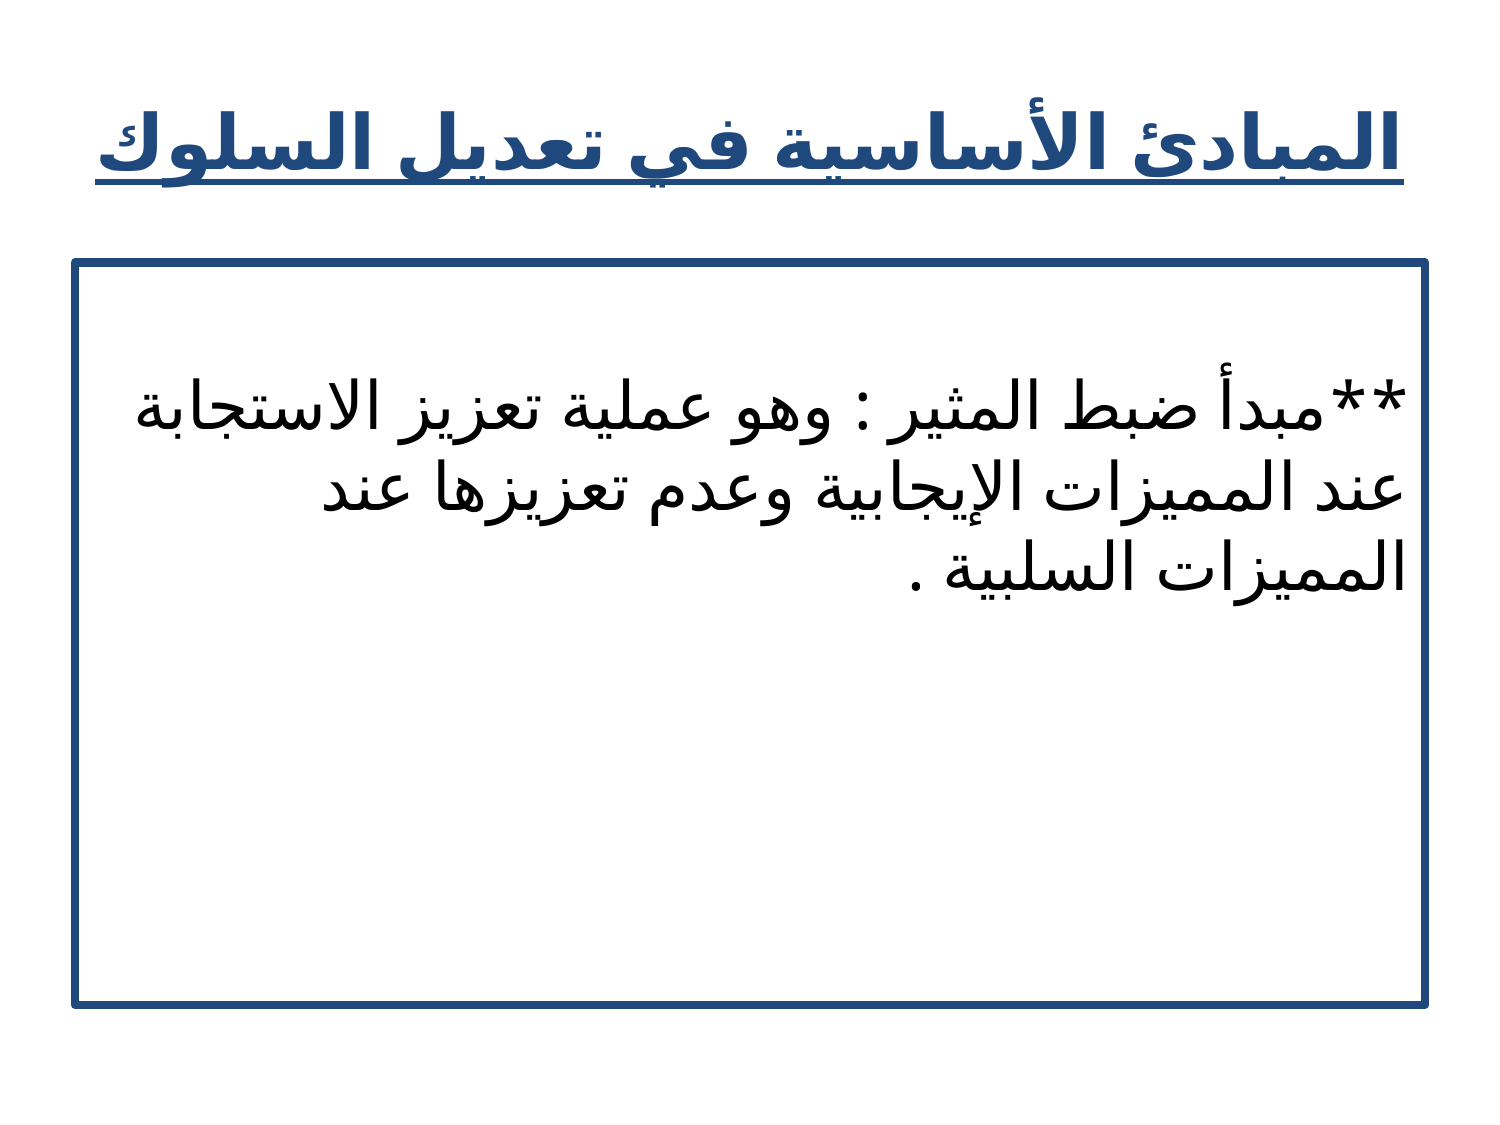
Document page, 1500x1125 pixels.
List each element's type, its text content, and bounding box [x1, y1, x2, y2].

title المبادئ الأساسية في تعديل السلوك [75, 45, 1425, 233]
list **مبدأ ضبط المثير : وهو عملية تعزيز الاستجابة عند المميزات الإيجابية وعدم تعزيزها عند المميزات السلبية . [75, 262, 1425, 1005]
